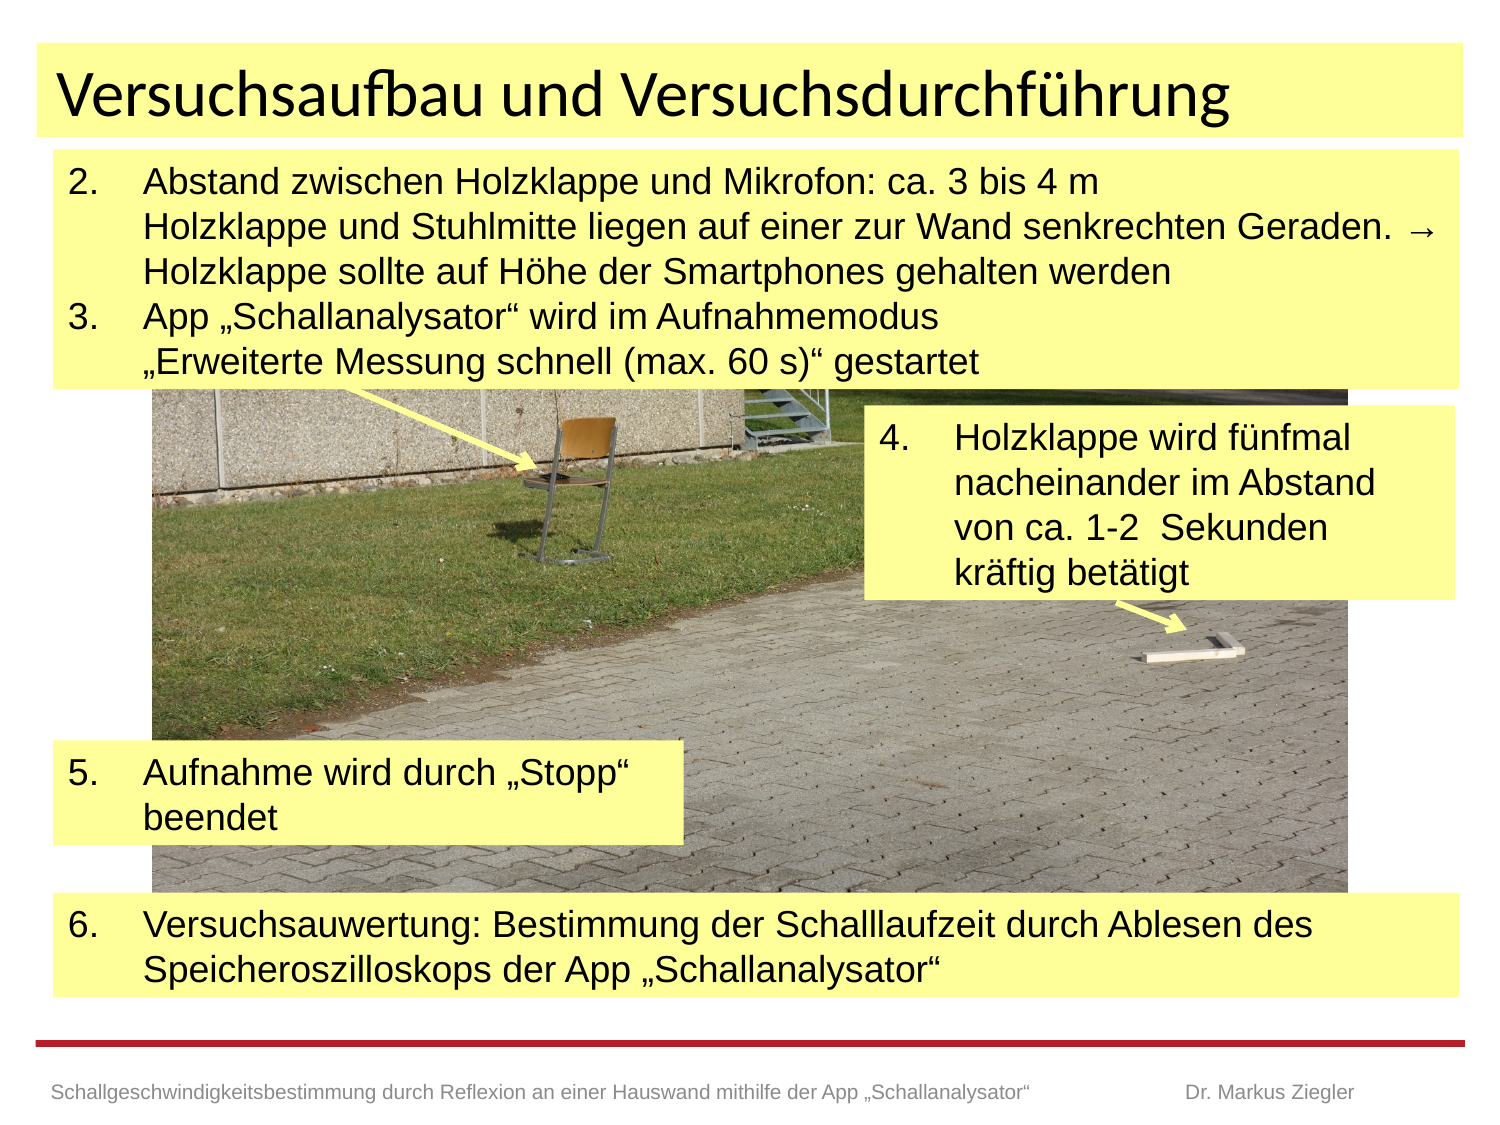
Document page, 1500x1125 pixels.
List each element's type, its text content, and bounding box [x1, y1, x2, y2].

text_box Aufnahme wird durch „Stopp“ beendet [53, 740, 146, 846]
title Versuchsaufbau und Versuchsdurchführung [41, 42, 1459, 149]
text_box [324, 376, 538, 469]
text_box Holzklappe wird fünfmal nacheinander im Abstand von ca. 1-2 Sekunden kräftig betätigt [1354, 405, 1455, 601]
text_box Abstand zwischen Holzklappe und Mikrofon: ca. 3 bis 4 m Holzklappe und Stuhlmitte liegen auf einer zur Wand senkrechten Geraden. → Holzklappe sollte auf Höhe der Smartphones gehalten werden App „Schallanalysator“ wird im Aufnahmemodus „Erweiterte Messung schnell (max. 60 s)“ gestartet [53, 149, 1459, 390]
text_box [1115, 602, 1188, 630]
text_box Versuchsauwertung: Bestimmung der Schalllaufzeit durch Ablesen des Speicheroszilloskops der App „Schallanalysator“ [53, 892, 1459, 998]
footer Schallgeschwindigkeitsbestimmung durch Reflexion an einer Hauswand mithilfe der App „Schallanalysator“ Dr. Markus Ziegler [35, 1061, 1447, 1122]
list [152, 187, 1349, 985]
